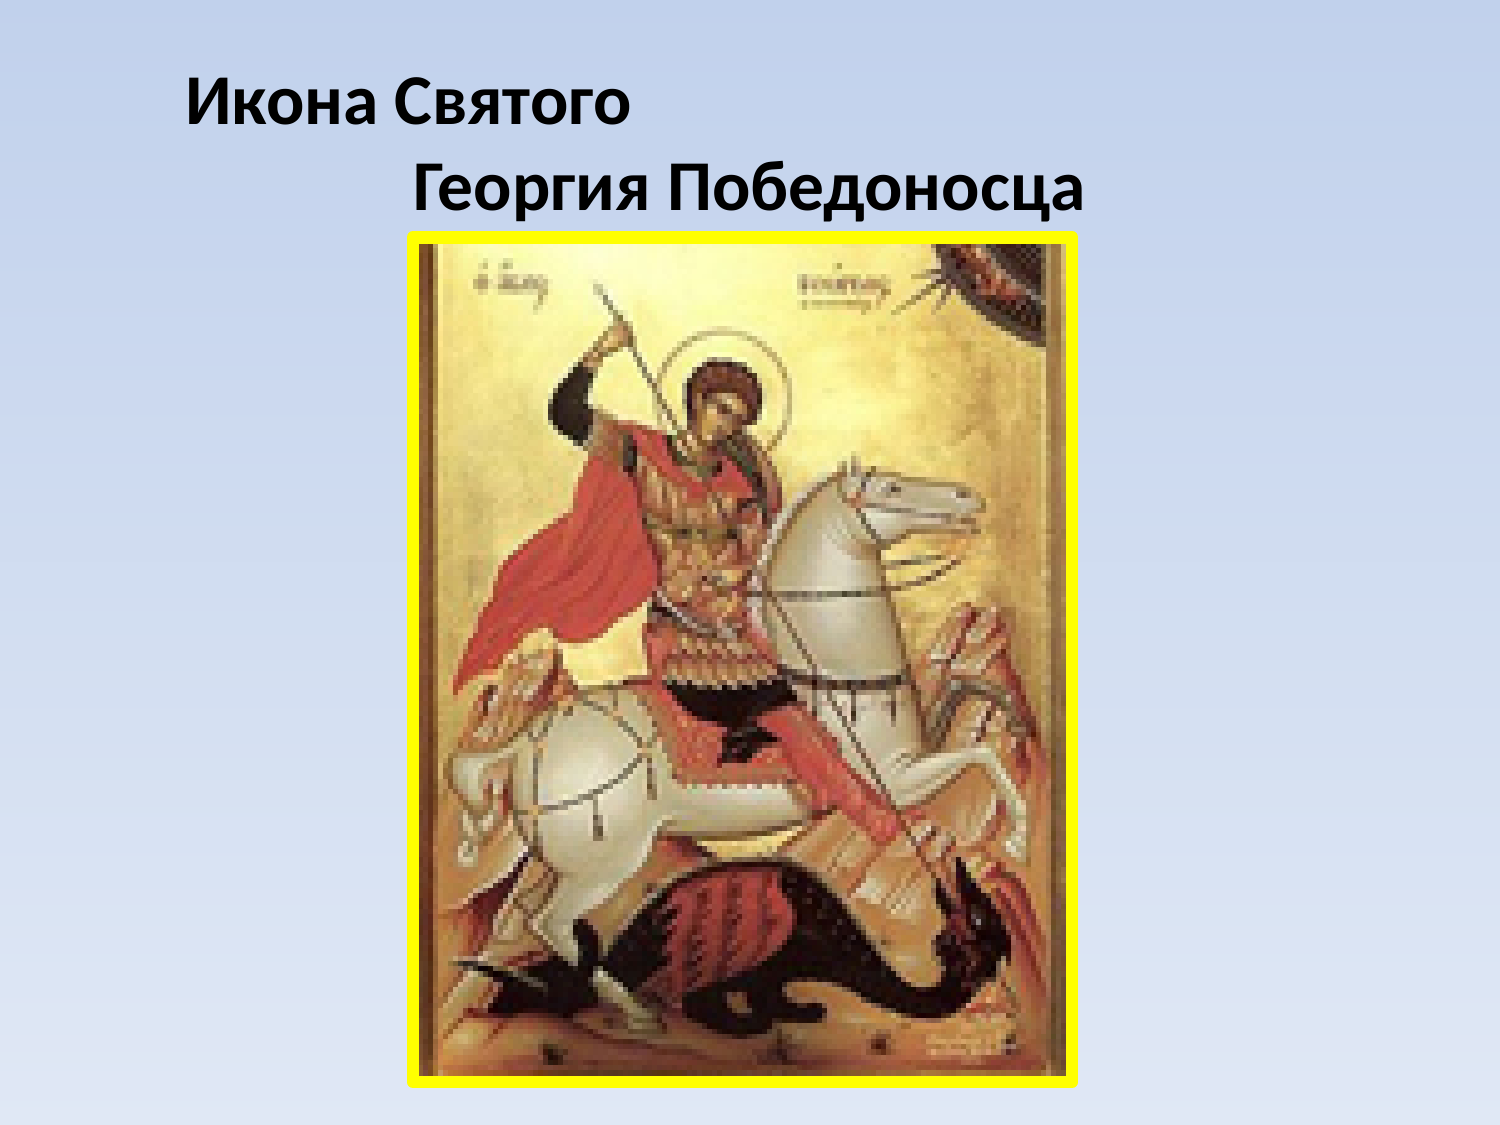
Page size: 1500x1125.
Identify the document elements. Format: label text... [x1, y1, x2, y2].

title Икона Святого Георгия Победоносца [75, 45, 1425, 233]
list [418, 243, 1067, 1076]
